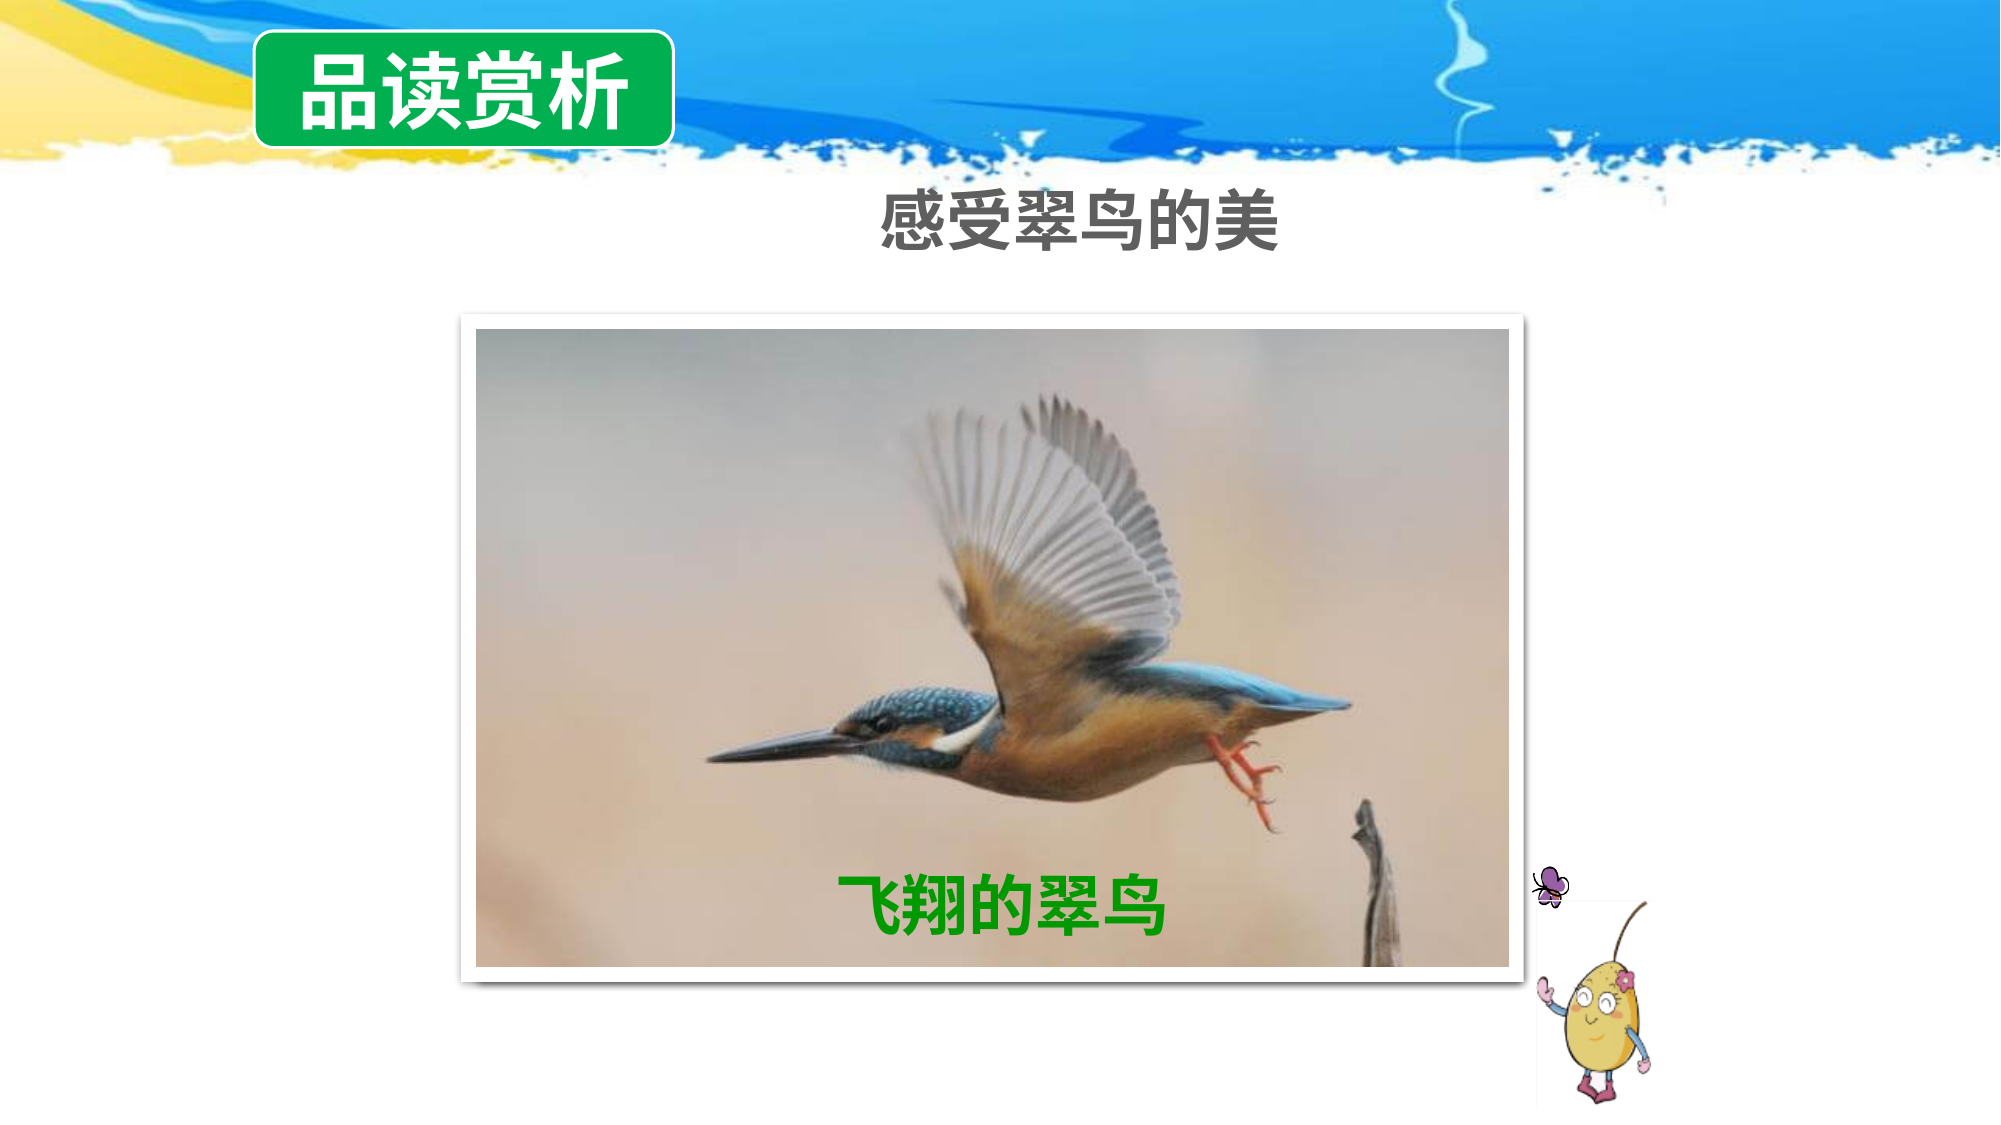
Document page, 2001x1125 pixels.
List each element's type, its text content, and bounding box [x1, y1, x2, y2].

picture [475, 328, 1510, 968]
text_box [1528, 866, 1653, 1110]
picture [0, 0, 2000, 454]
text_box 感受翠鸟的美 [864, 171, 1296, 266]
text_box 品读赏析 [252, 29, 675, 150]
